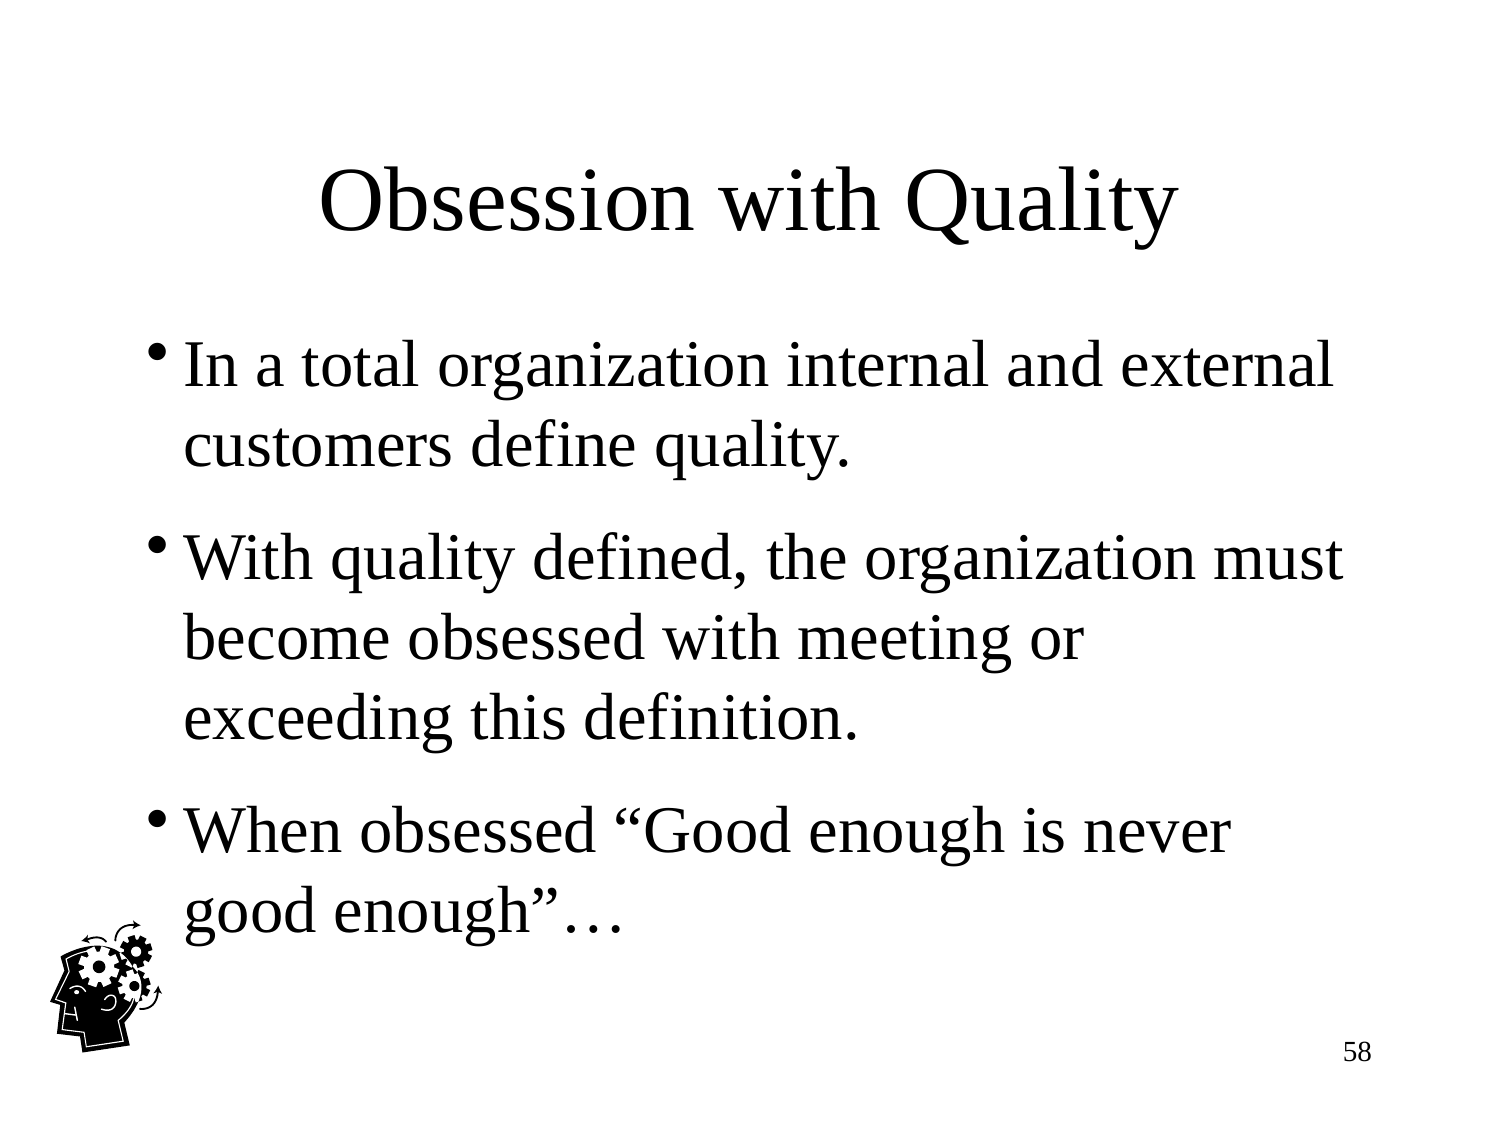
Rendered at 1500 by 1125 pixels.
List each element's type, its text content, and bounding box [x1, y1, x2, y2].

text_box In a total organization internal and external customers define quality. With quality defined, the organization must become obsessed with meeting or exceeding this definition. When obsessed “Good enough is never good enough”… [131, 312, 1369, 954]
title Obsession with Quality [112, 99, 1388, 288]
slide_number 58 [1074, 1025, 1388, 1100]
picture [49, 919, 163, 1053]
